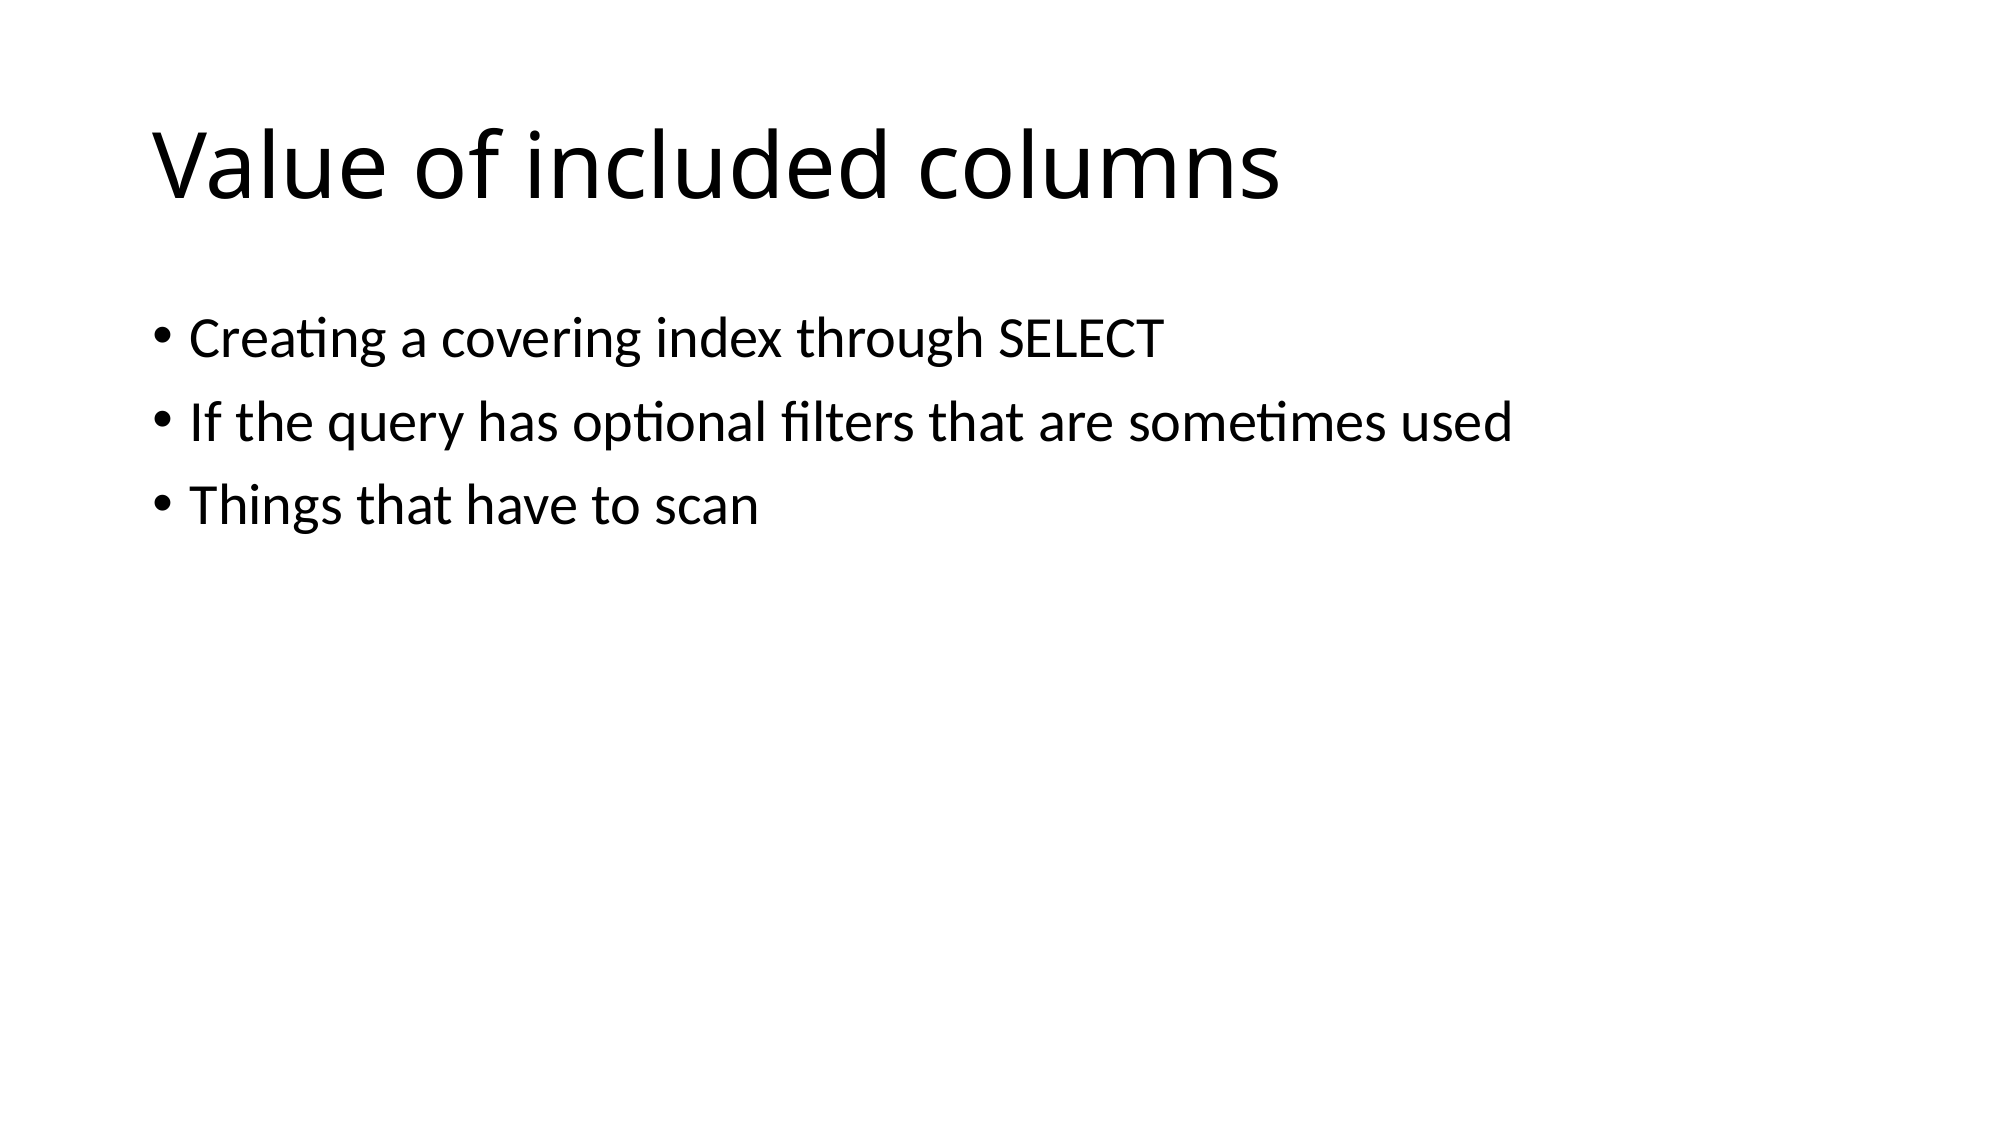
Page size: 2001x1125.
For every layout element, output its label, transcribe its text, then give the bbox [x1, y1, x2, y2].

title Value of included columns [137, 59, 1863, 278]
list Creating a covering index through SELECT If the query has optional filters that are sometimes used Things that have to scan [137, 299, 1863, 1014]
